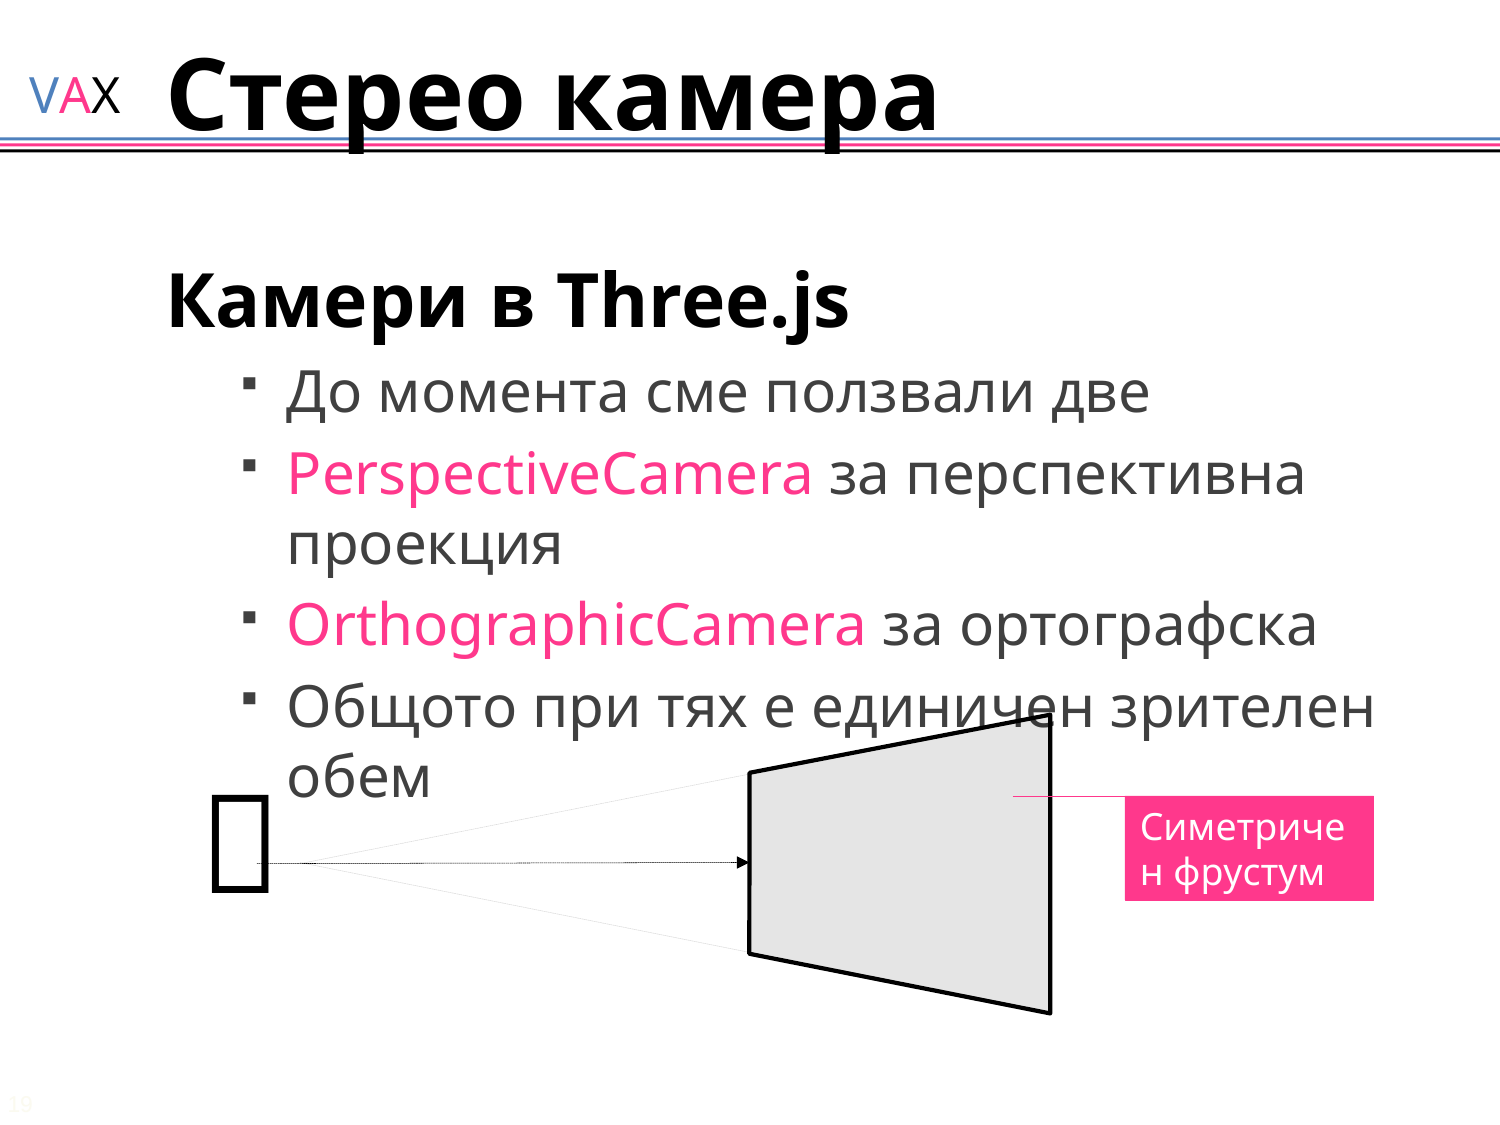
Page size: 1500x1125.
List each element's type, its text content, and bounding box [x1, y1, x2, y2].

title Стерео камера [0, 37, 1500, 144]
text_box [1012, 795, 1375, 901]
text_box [184, 747, 750, 931]
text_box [299, 713, 1051, 860]
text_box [299, 862, 1051, 1013]
list Камери в Three.js До момента сме ползвали две PerspectiveCamera за перспективна проекция OrthographicCamera за ортографска Общото при тях е единичен зрителен обем [150, 200, 1488, 1113]
